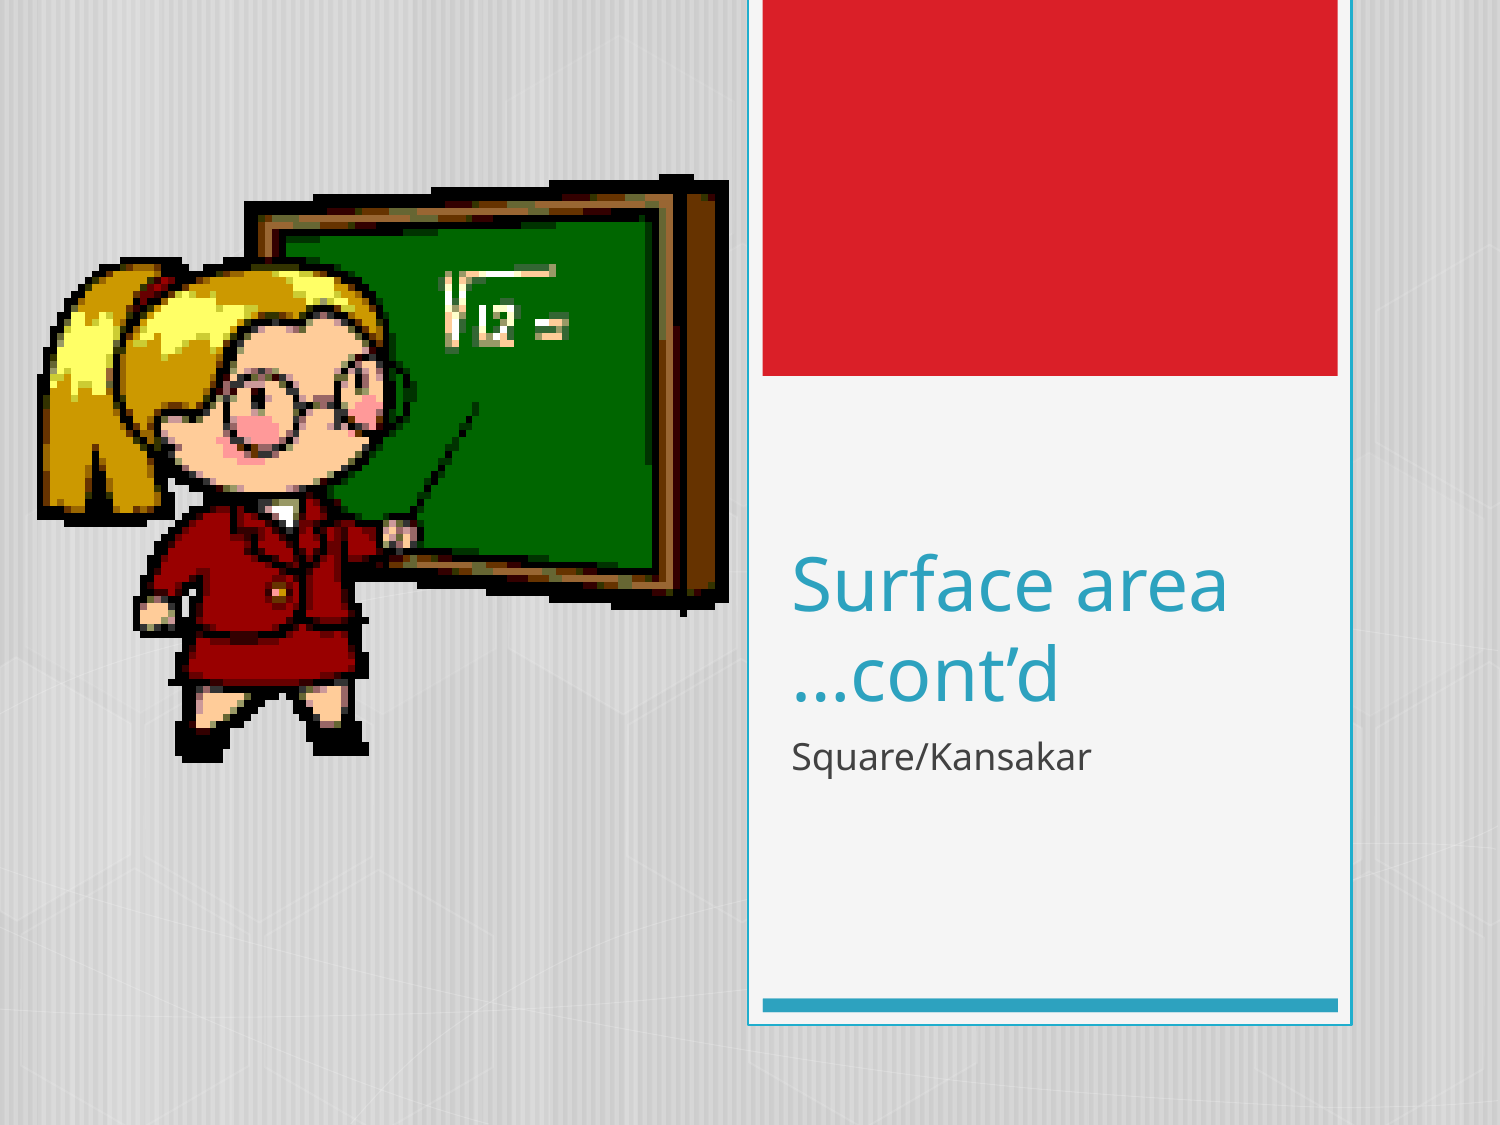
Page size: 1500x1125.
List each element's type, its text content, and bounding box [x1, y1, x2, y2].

subtitle Square/Kansakar [776, 725, 1320, 933]
title Surface area …cont’d [776, 444, 1320, 724]
picture [37, 174, 729, 763]
